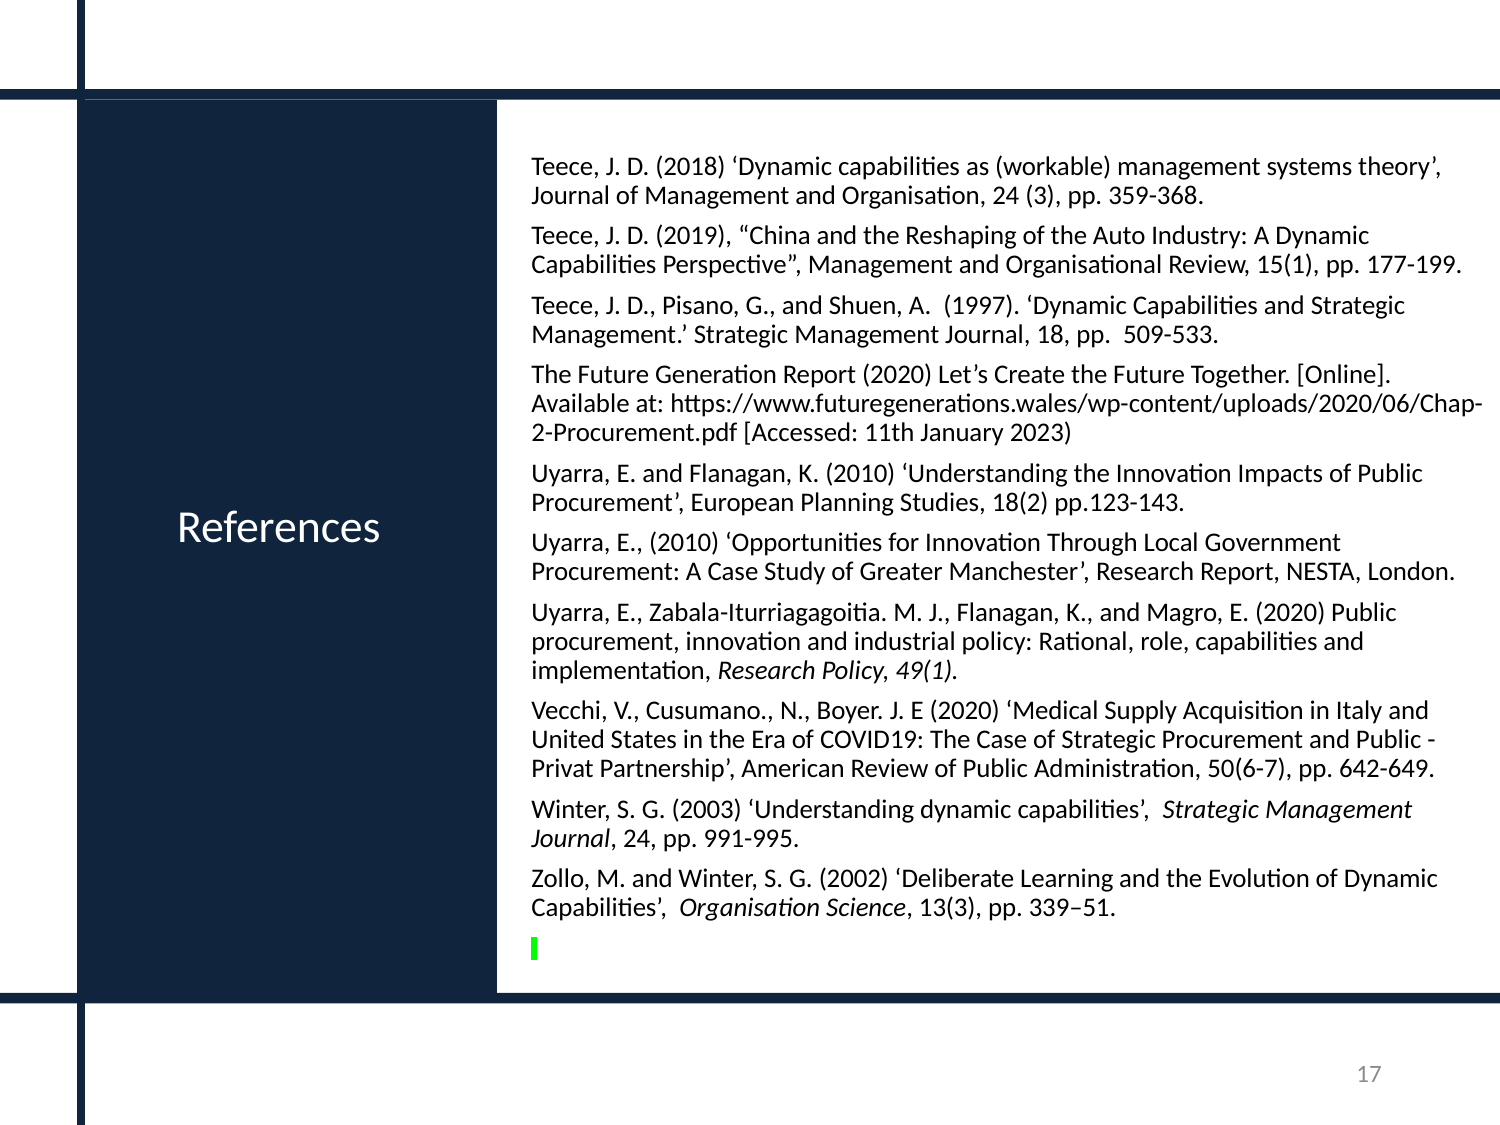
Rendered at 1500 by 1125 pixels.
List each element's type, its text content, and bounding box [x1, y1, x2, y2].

text_box [0, 1006, 75, 1125]
title References [161, 164, 412, 892]
text_box [87, 102, 499, 991]
text_box [0, 0, 75, 87]
text_box [87, 991, 1500, 1006]
text_box [499, 102, 1500, 991]
text_box [87, 0, 1500, 87]
text_box [0, 87, 1500, 102]
text_box Teece, J. D. (2018) ‘Dynamic capabilities as (workable) management systems theory’, Journal of Management and Organisation, 24 (3), pp. 359-368. Teece, J. D. (2019), “China and the Reshaping of the Auto Industry: A Dynamic Capabilities Perspective”, Management and Organisational Review, 15(1), pp. 177-199. Teece, J. D., Pisano, G., and Shuen, A. (1997). ‘Dynamic Capabilities and Strategic Management.’ Strategic Management Journal, 18, pp. 509-533. The Future Generation Report (2020) Let’s Create the Future Together. [Online]. Available at: https://www.futuregenerations.wales/wp-content/uploads/2020/06/Chap-2-Procurement.pdf [Accessed: 11th January 2023) Uyarra, E. and Flanagan, K. (2010) ‘Understanding the Innovation Impacts of Public Procurement’, European Planning Studies, 18(2) pp.123-143. Uyarra, E., (2010) ‘Opportunities for Innovation Through Local Government Procurement: A Case Study of Greater Manchester’, Research Report, NESTA, London. Uyarra, E., Zabala-Iturriagagoitia. M. J., Flanagan, K., and Magro, E. (2020) Public procurement, innovation and industrial policy: Rational, role, capabilities and implementation, Research Policy, 49(1). Vecchi, V., Cusumano., N., Boyer. J. E (2020) ‘Medical Supply Acquisition in Italy and United States in the Era of COVID19: The Case of Strategic Procurement and Public - Privat Partnership’, American Review of Public Administration, 50(6-7), pp. 642-649. Winter, S. G. (2003) ‘Understanding dynamic capabilities’, Strategic Management Journal, 24, pp. 991-995. Zollo, M. and Winter, S. G. (2002) ‘Deliberate Learning and the Evolution of Dynamic Capabilities’, Organisation Science, 13(3), pp. 339–51. [516, 102, 1500, 983]
text_box [87, 1006, 1500, 1125]
text_box [75, 102, 87, 1125]
slide_number 16 [1059, 1042, 1397, 1103]
text_box [0, 102, 75, 991]
text_box [0, 991, 75, 1006]
text_box [75, 0, 87, 87]
